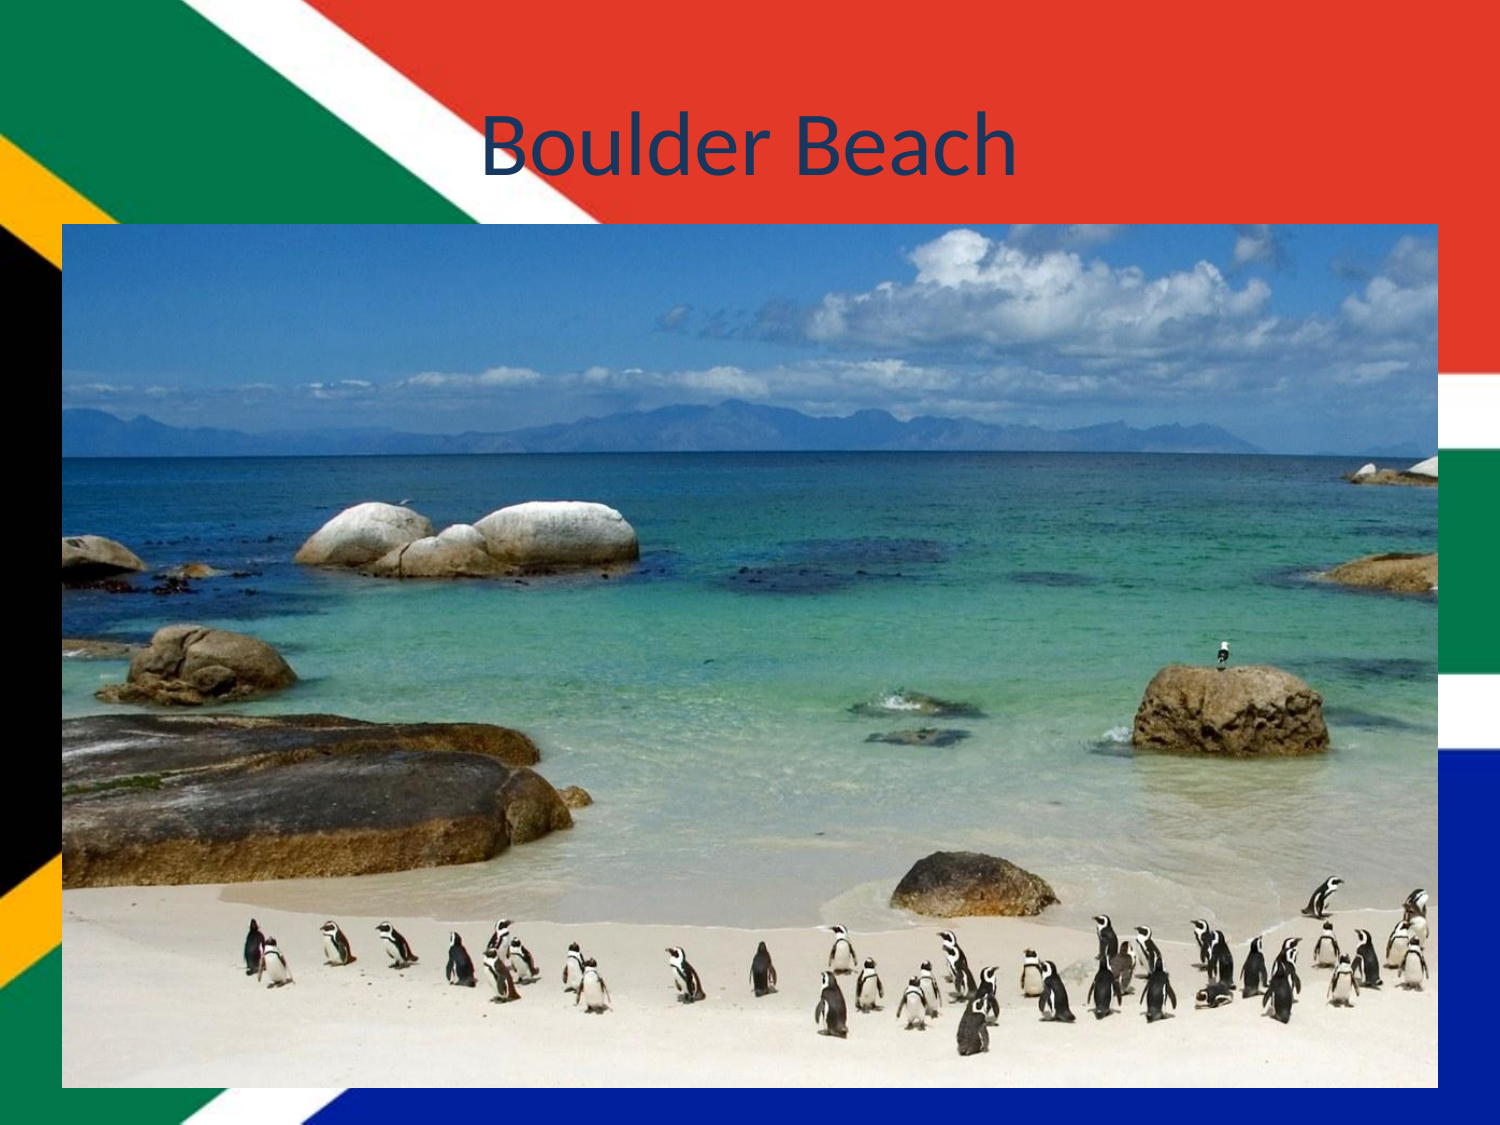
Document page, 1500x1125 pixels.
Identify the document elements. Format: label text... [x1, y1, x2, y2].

title Boulder Beach [74, 44, 1426, 223]
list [62, 224, 1438, 1088]
picture [0, 0, 1500, 1125]
